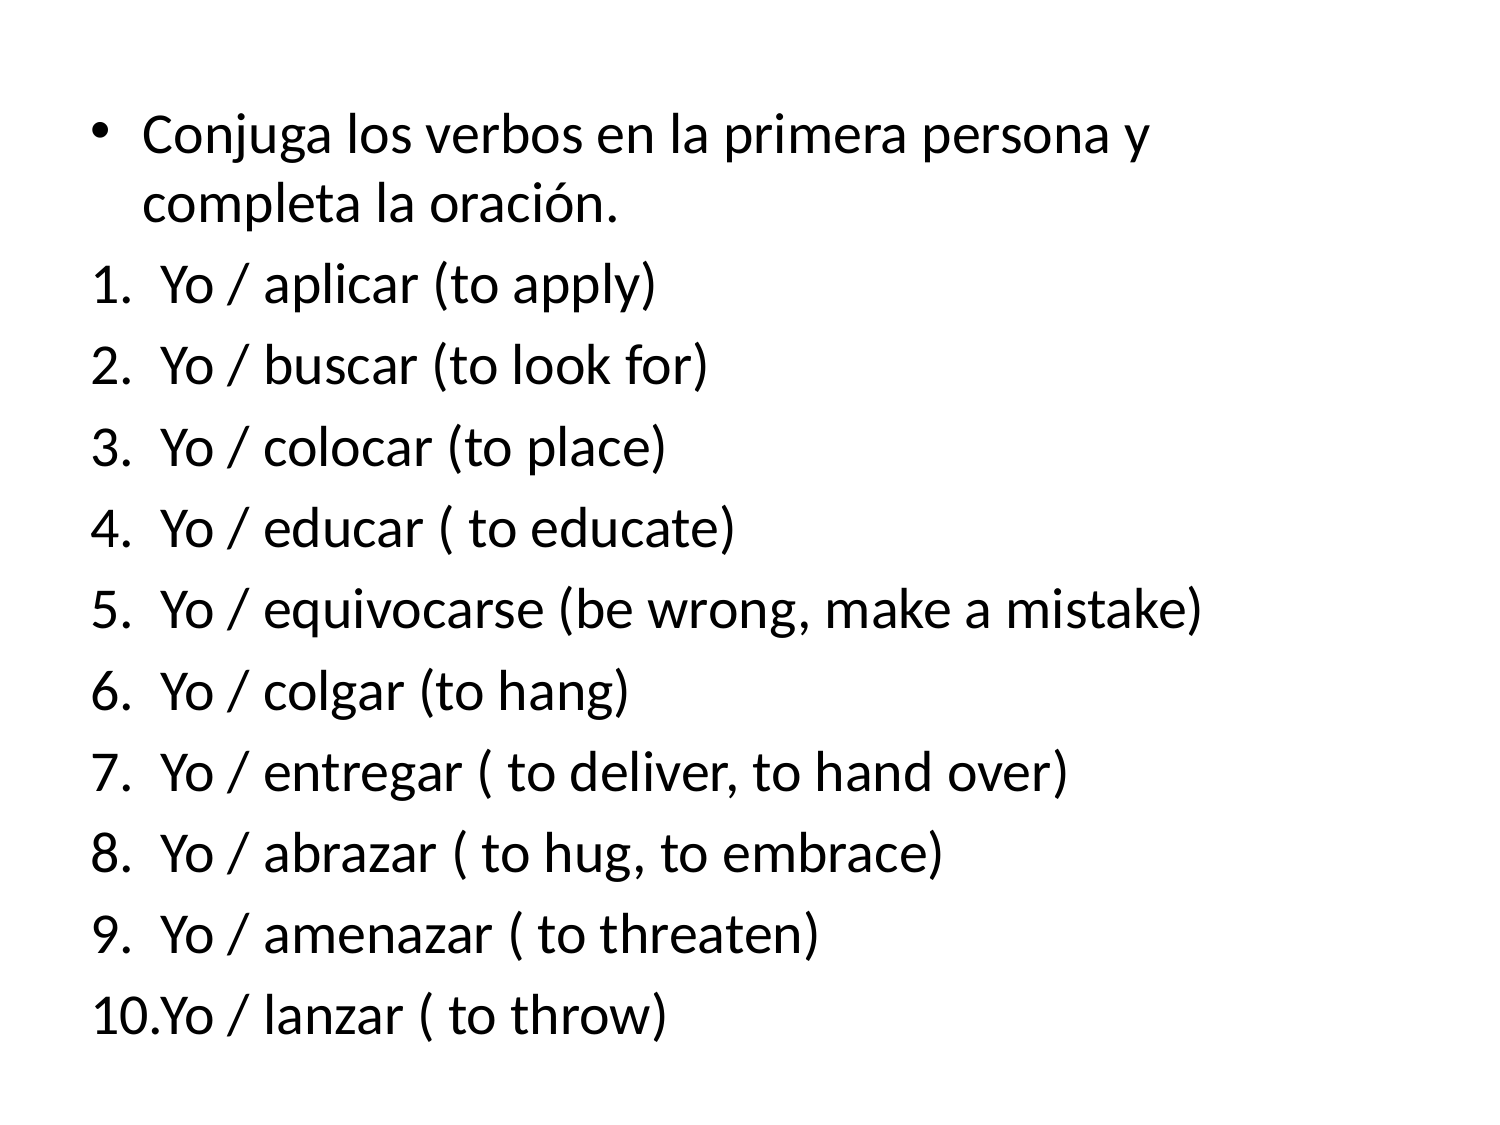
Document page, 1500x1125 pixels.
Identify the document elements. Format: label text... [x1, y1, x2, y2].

list Conjuga los verbos en la primera persona y completa la oración. Yo / aplicar (to apply) Yo / buscar (to look for) Yo / colocar (to place) Yo / educar ( to educate) Yo / equivocarse (be wrong, make a mistake) Yo / colgar (to hang) Yo / entregar ( to deliver, to hand over) Yo / abrazar ( to hug, to embrace) Yo / amenazar ( to threaten) Yo / lanzar ( to throw) [75, 87, 1300, 1062]
